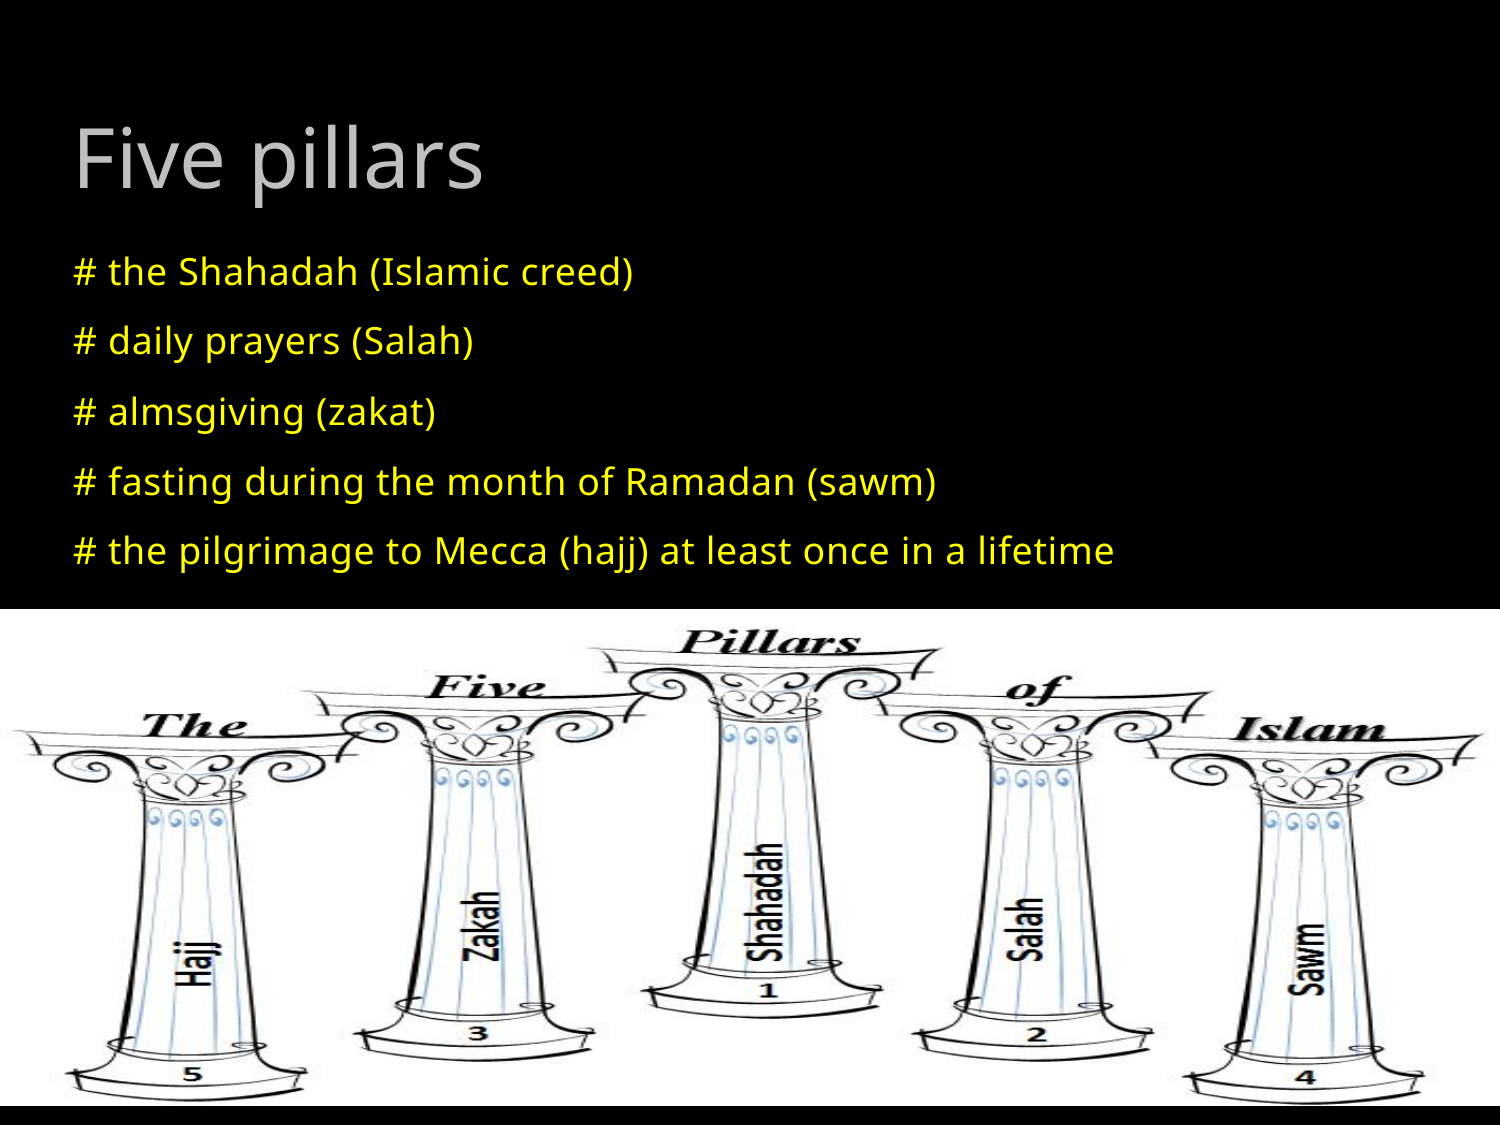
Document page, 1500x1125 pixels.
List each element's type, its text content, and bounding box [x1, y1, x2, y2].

list # the Shahadah (Islamic creed) # daily prayers (Salah) # almsgiving (zakat) # fasting during the month of Ramadan (sawm) # the pilgrimage to Mecca (hajj) at least once in a lifetime [57, 240, 1318, 609]
title Five pillars [57, 37, 1318, 213]
picture [0, 609, 1500, 1107]
